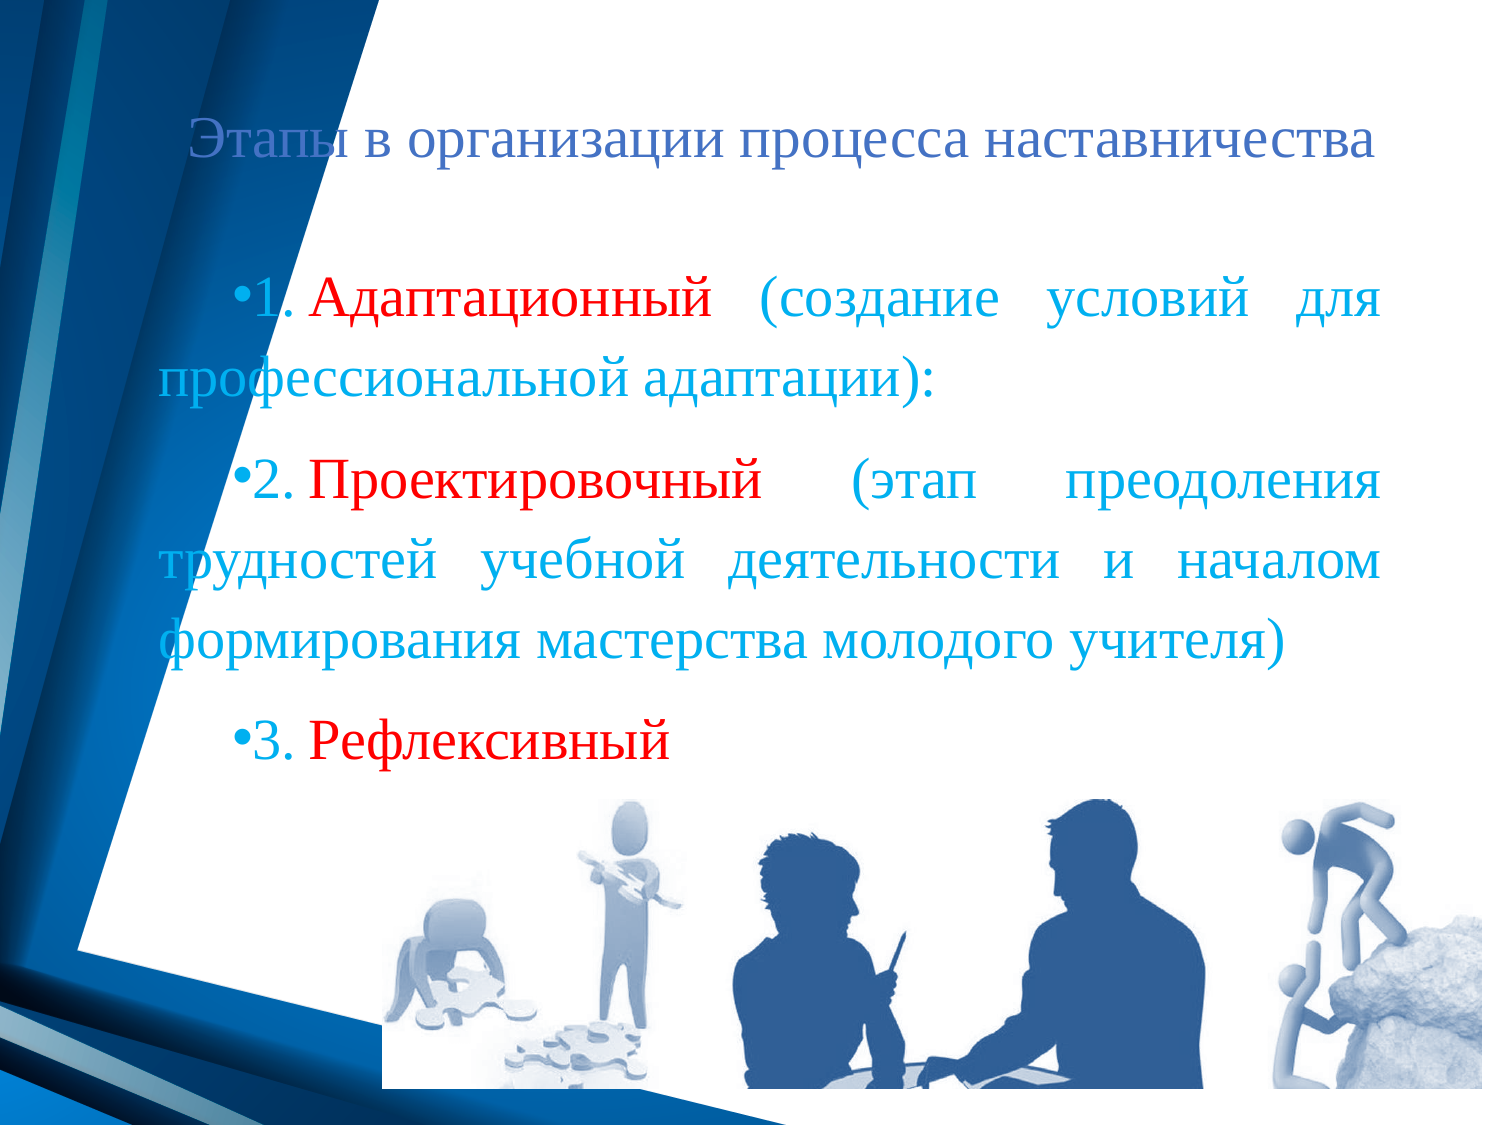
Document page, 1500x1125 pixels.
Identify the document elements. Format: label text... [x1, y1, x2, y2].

title Этапы в организации процесса наставничества [105, 41, 1395, 217]
list 1. Адаптационный (создание условий для профессиональной адаптации): 2. Проектировочный (этап преодоления трудностей учебной деятельности и началом формирования мастерства молодого учителя) 3. Рефлексивный [105, 240, 1397, 1014]
picture [0, 0, 1500, 1125]
